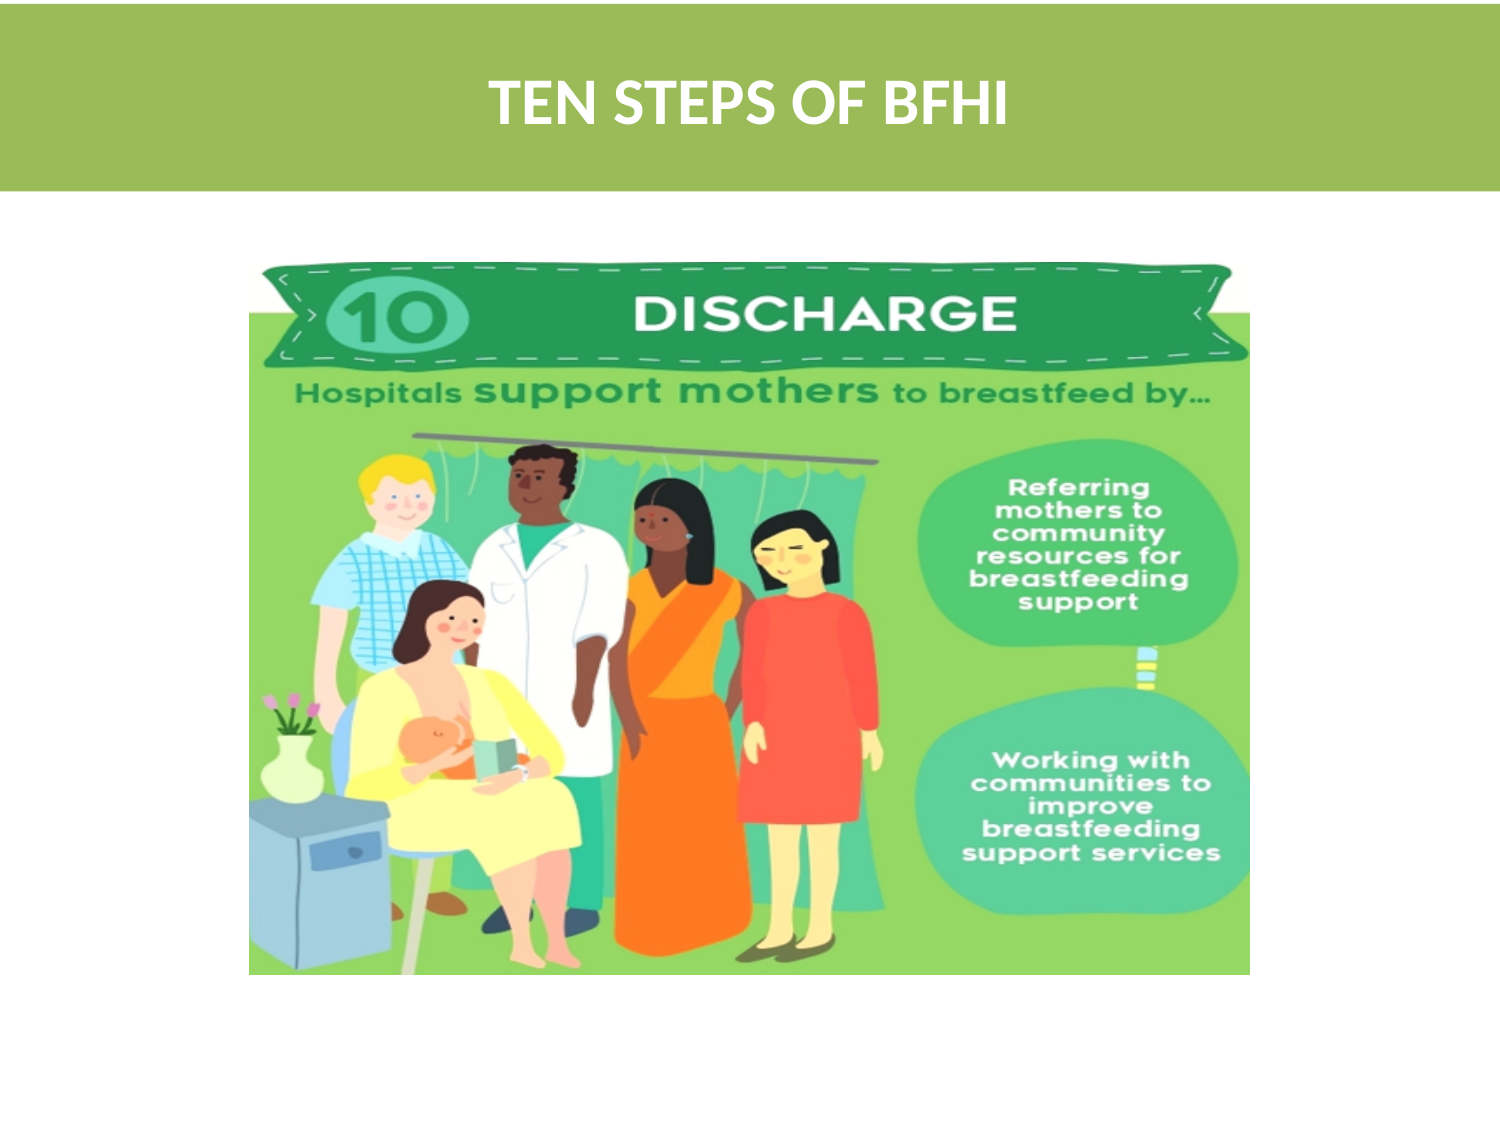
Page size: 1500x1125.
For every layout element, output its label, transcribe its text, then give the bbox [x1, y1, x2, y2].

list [249, 262, 1251, 976]
title TEN STEPS OF BFHI [0, 3, 1500, 192]
